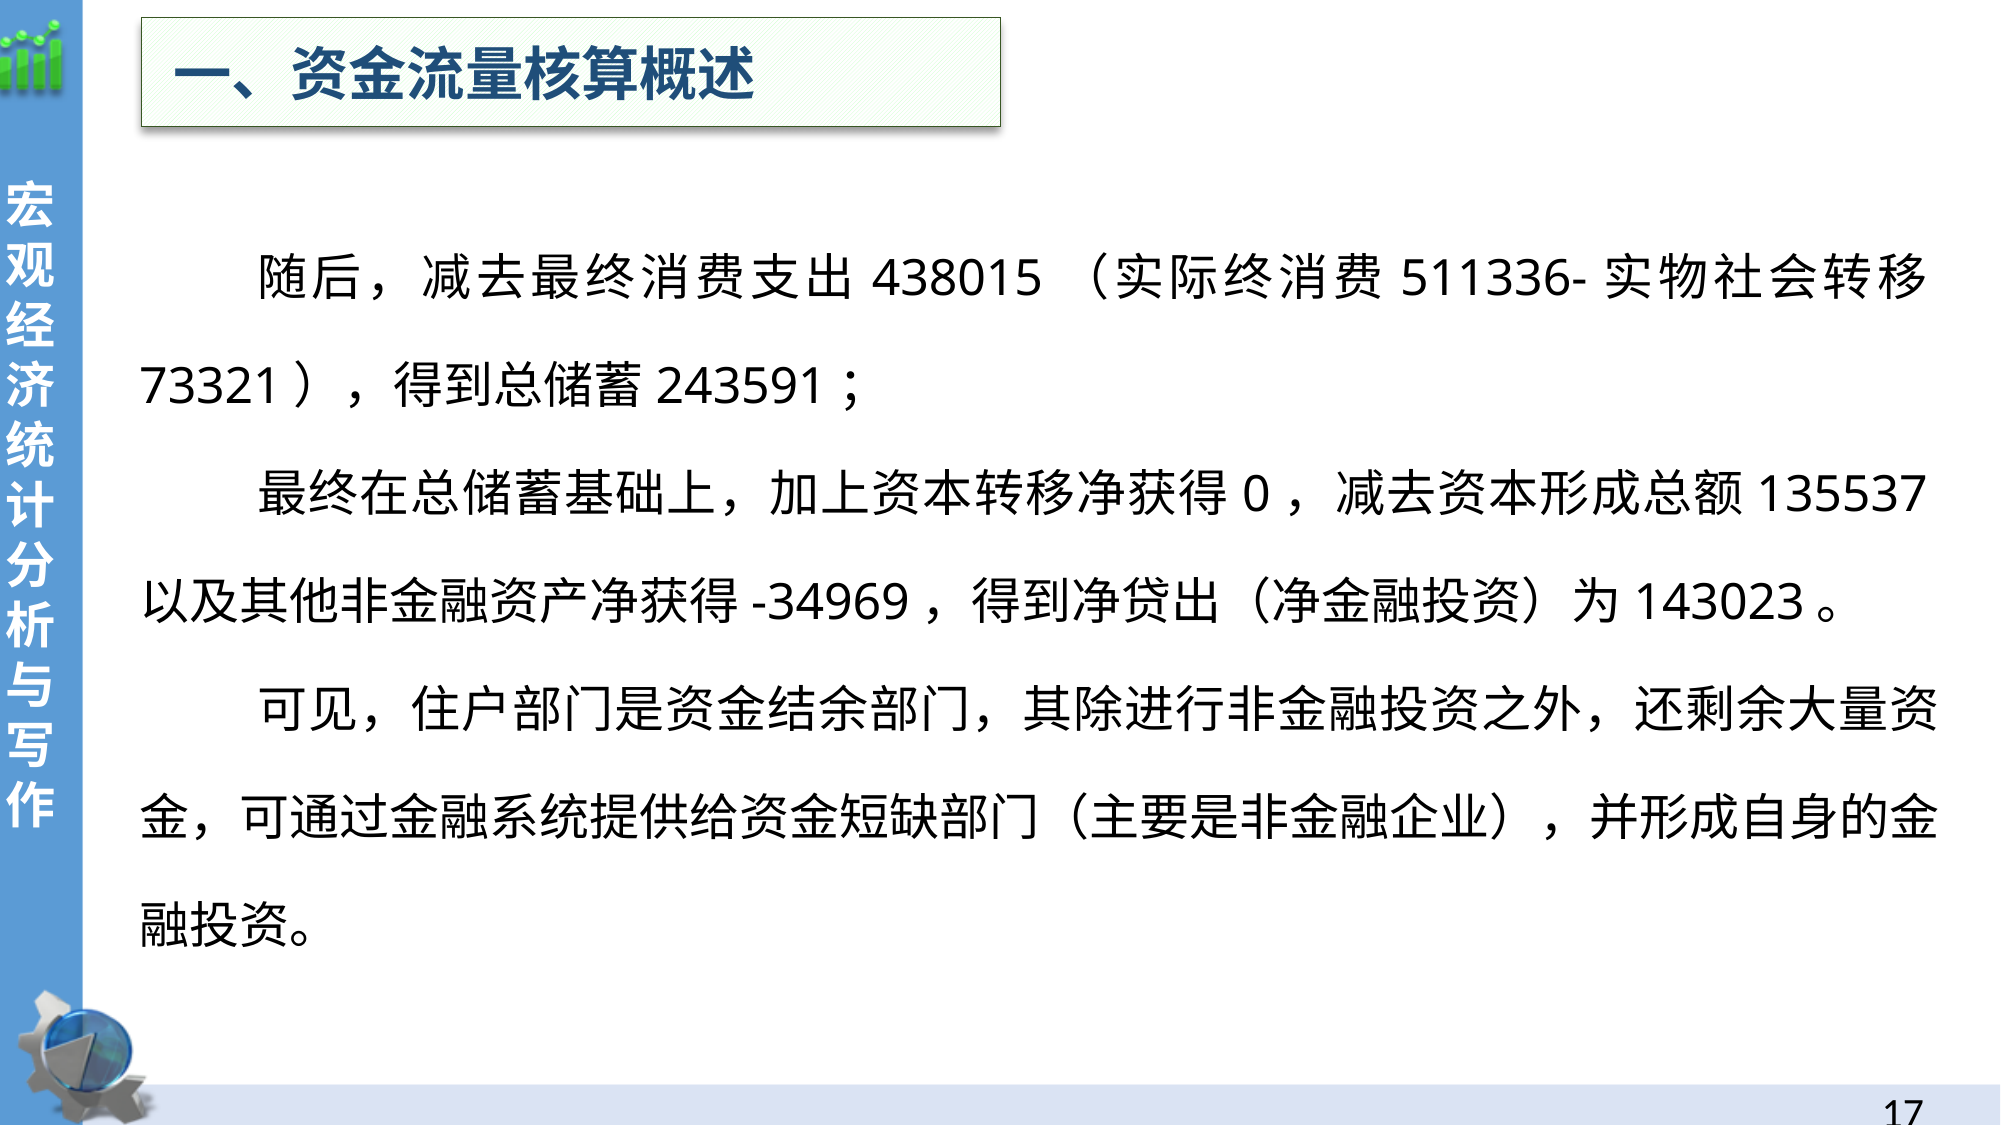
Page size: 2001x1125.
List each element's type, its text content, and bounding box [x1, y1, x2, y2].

text_box 随后，减去最终消费支出438015（实际终消费511336-实物社会转移73321），得到总储蓄243591； 最终在总储蓄基础上，加上资本转移净获得0，减去资本形成总额135537以及其他非金融资产净获得-34969，得到净贷出（净金融投资）为143023。 可见，住户部门是资金结余部门，其除进行非金融投资之外，还剩余大量资金，可通过金融系统提供给资金短缺部门（主要是非金融企业），并形成自身的金融投资。 [124, 190, 1955, 961]
picture [0, 0, 2001, 1125]
text_box 一、资金流量核算概述 [141, 17, 1000, 127]
text_box 16 [1786, 1085, 1940, 1125]
